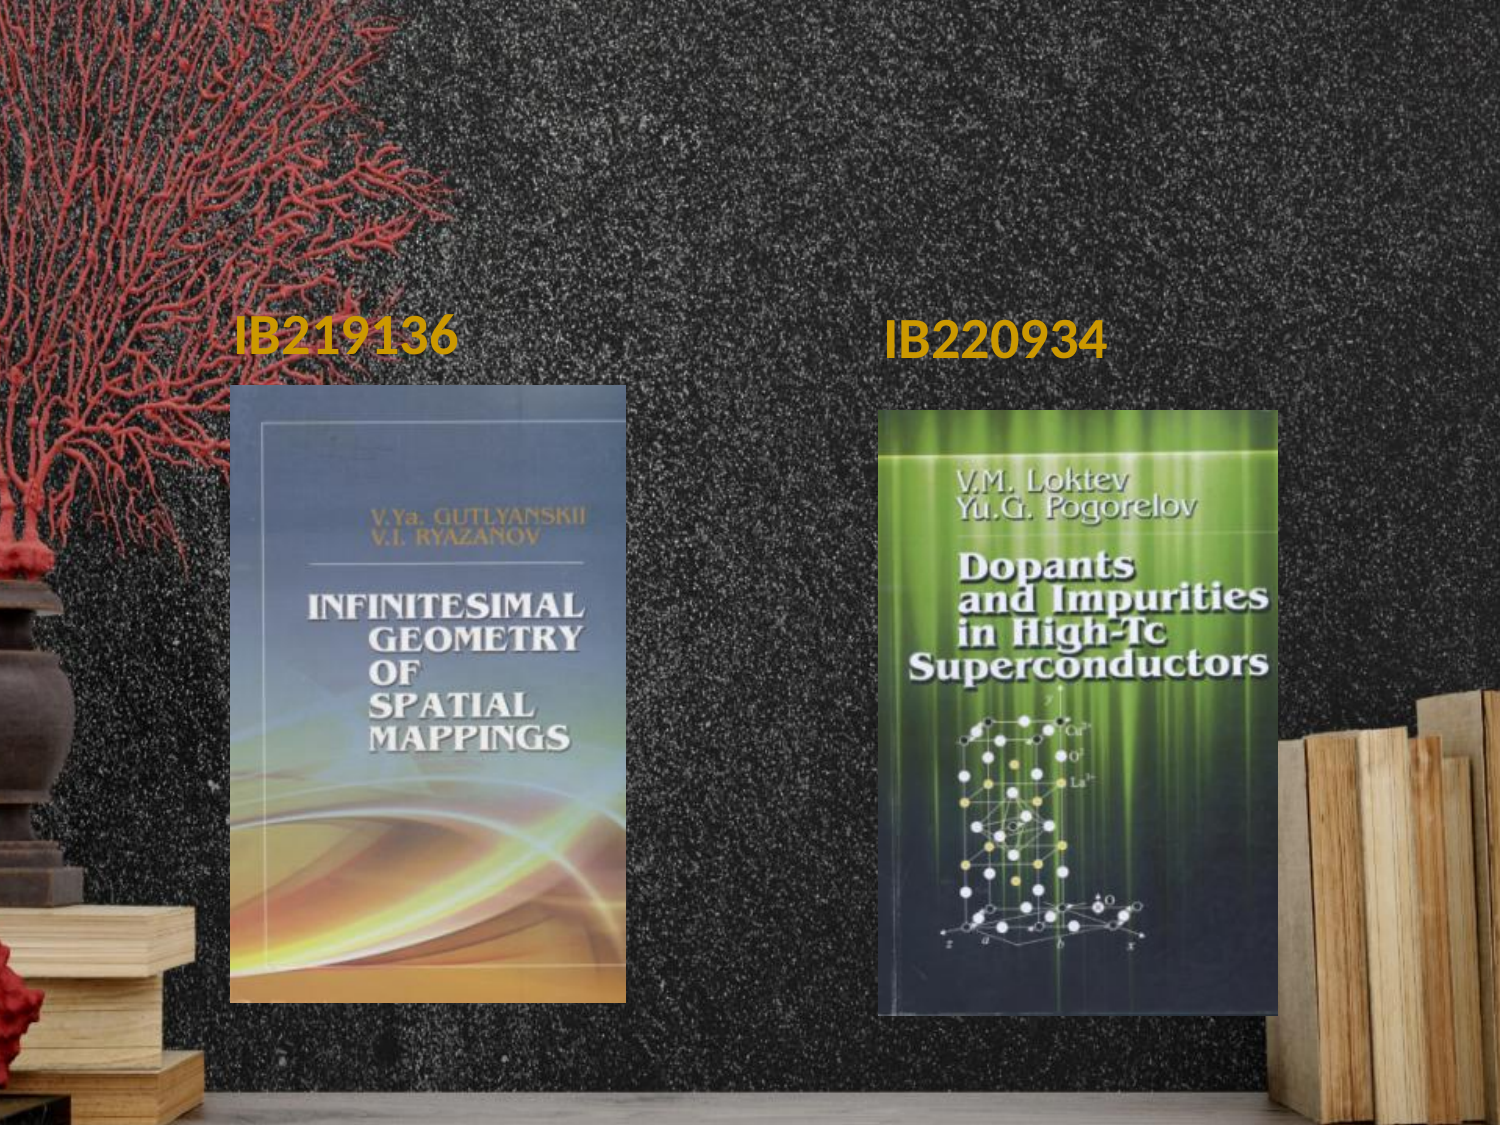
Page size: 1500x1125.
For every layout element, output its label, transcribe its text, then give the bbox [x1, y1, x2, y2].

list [878, 410, 1278, 1016]
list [230, 385, 626, 1003]
list ІВ219136 [218, 251, 738, 375]
picture [0, 0, 1500, 1125]
list ІВ220934 [868, 255, 1414, 379]
